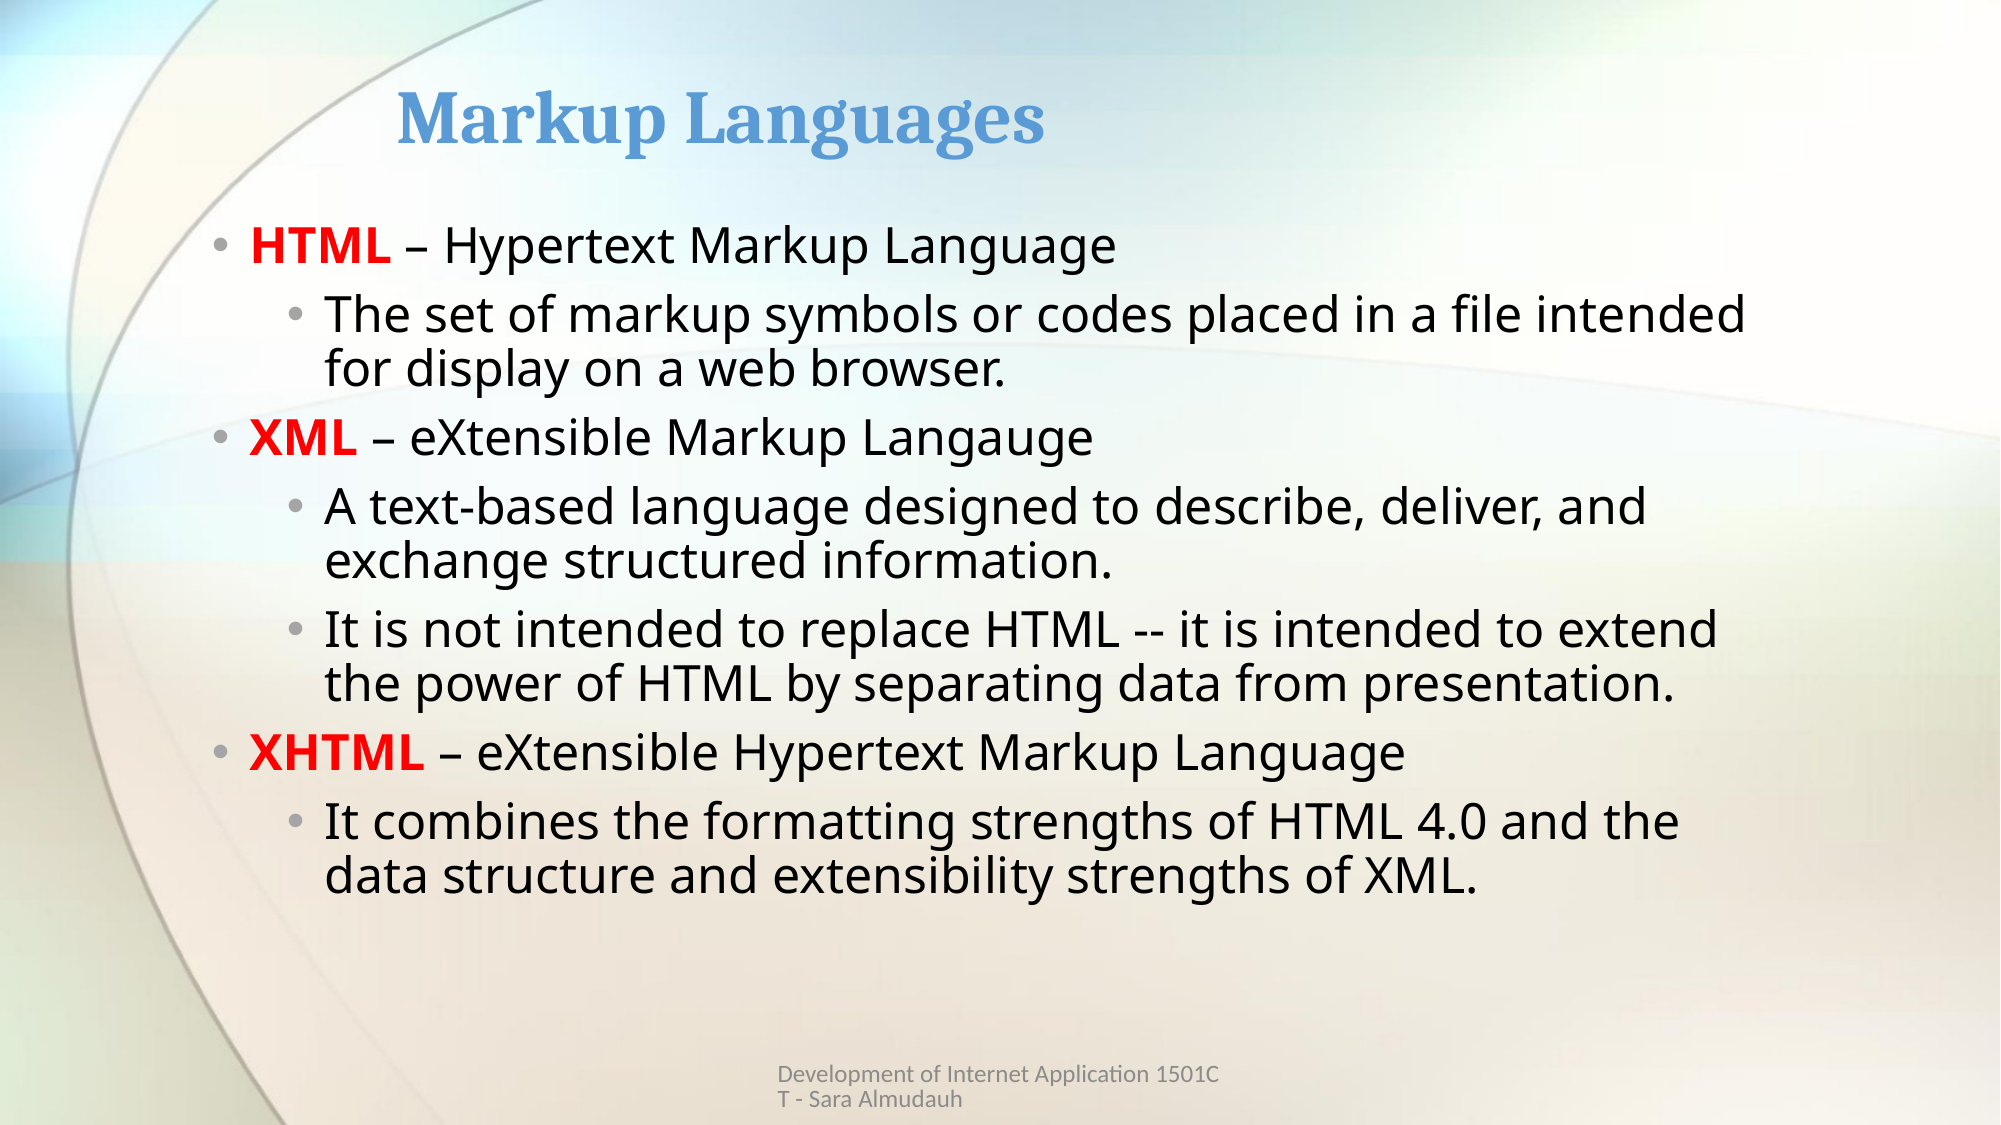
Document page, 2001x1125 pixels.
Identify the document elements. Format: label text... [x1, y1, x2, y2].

picture [0, 0, 2001, 1125]
title Markup Languages [381, 59, 1863, 167]
footer Development of Internet Application 1501CT - Sara Almudauh [762, 1042, 1238, 1103]
list HTML – Hypertext Markup Language The set of markup symbols or codes placed in a file intended for display on a web browser. XML – eXtensible Markup Langauge A text-based language designed to describe, deliver, and exchange structured information. It is not intended to replace HTML -- it is intended to extend the power of HTML by separating data from presentation. XHTML – eXtensible Hypertext Markup Language It combines the formatting strengths of HTML 4.0 and the data structure and extensibility strengths of XML. [196, 212, 1804, 987]
